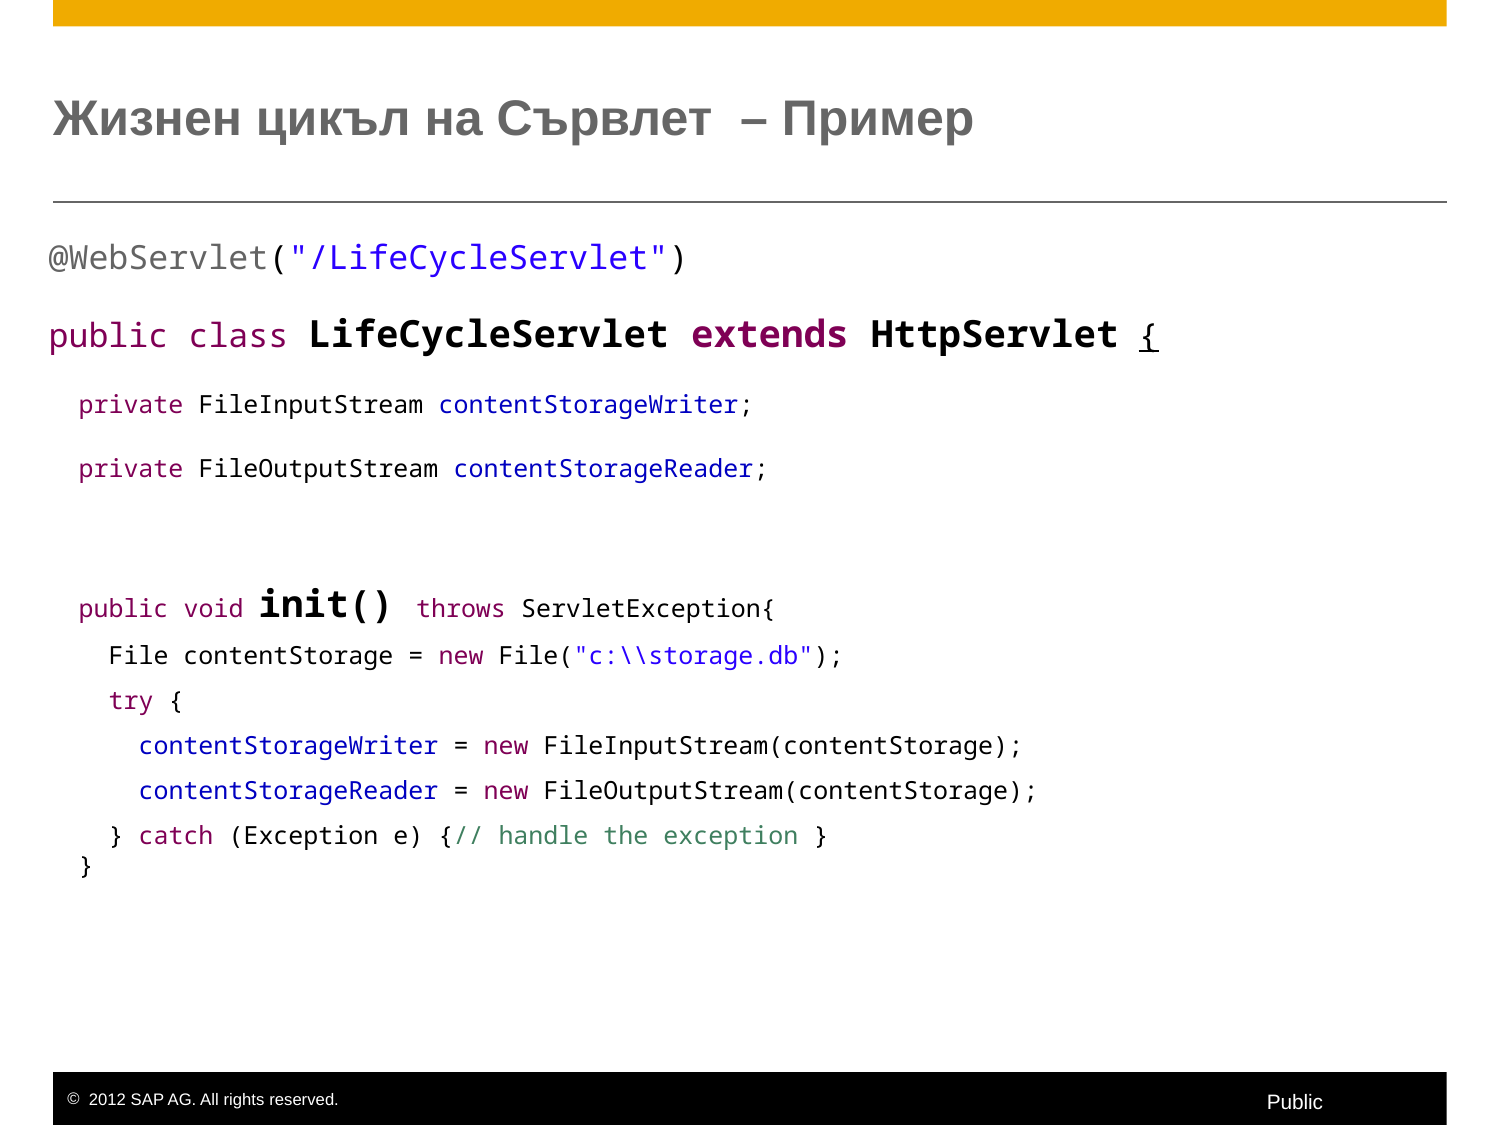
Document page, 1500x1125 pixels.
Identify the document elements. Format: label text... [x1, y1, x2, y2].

title Жизнен цикъл на Сървлет – Пример [53, 53, 1447, 178]
list @WebServlet("/LifeCycleServlet") public class LifeCycleServlet extends HttpServlet { private FileInputStream contentStorageWriter; private FileOutputStream contentStorageReader; public void init() throws ServletException{ File contentStorage = new File("c:\\storage.db"); try { contentStorageWriter = new FileInputStream(contentStorage); contentStorageReader = new FileOutputStream(contentStorage); } catch (Exception e) {// handle the exception } } [48, 236, 1442, 1022]
